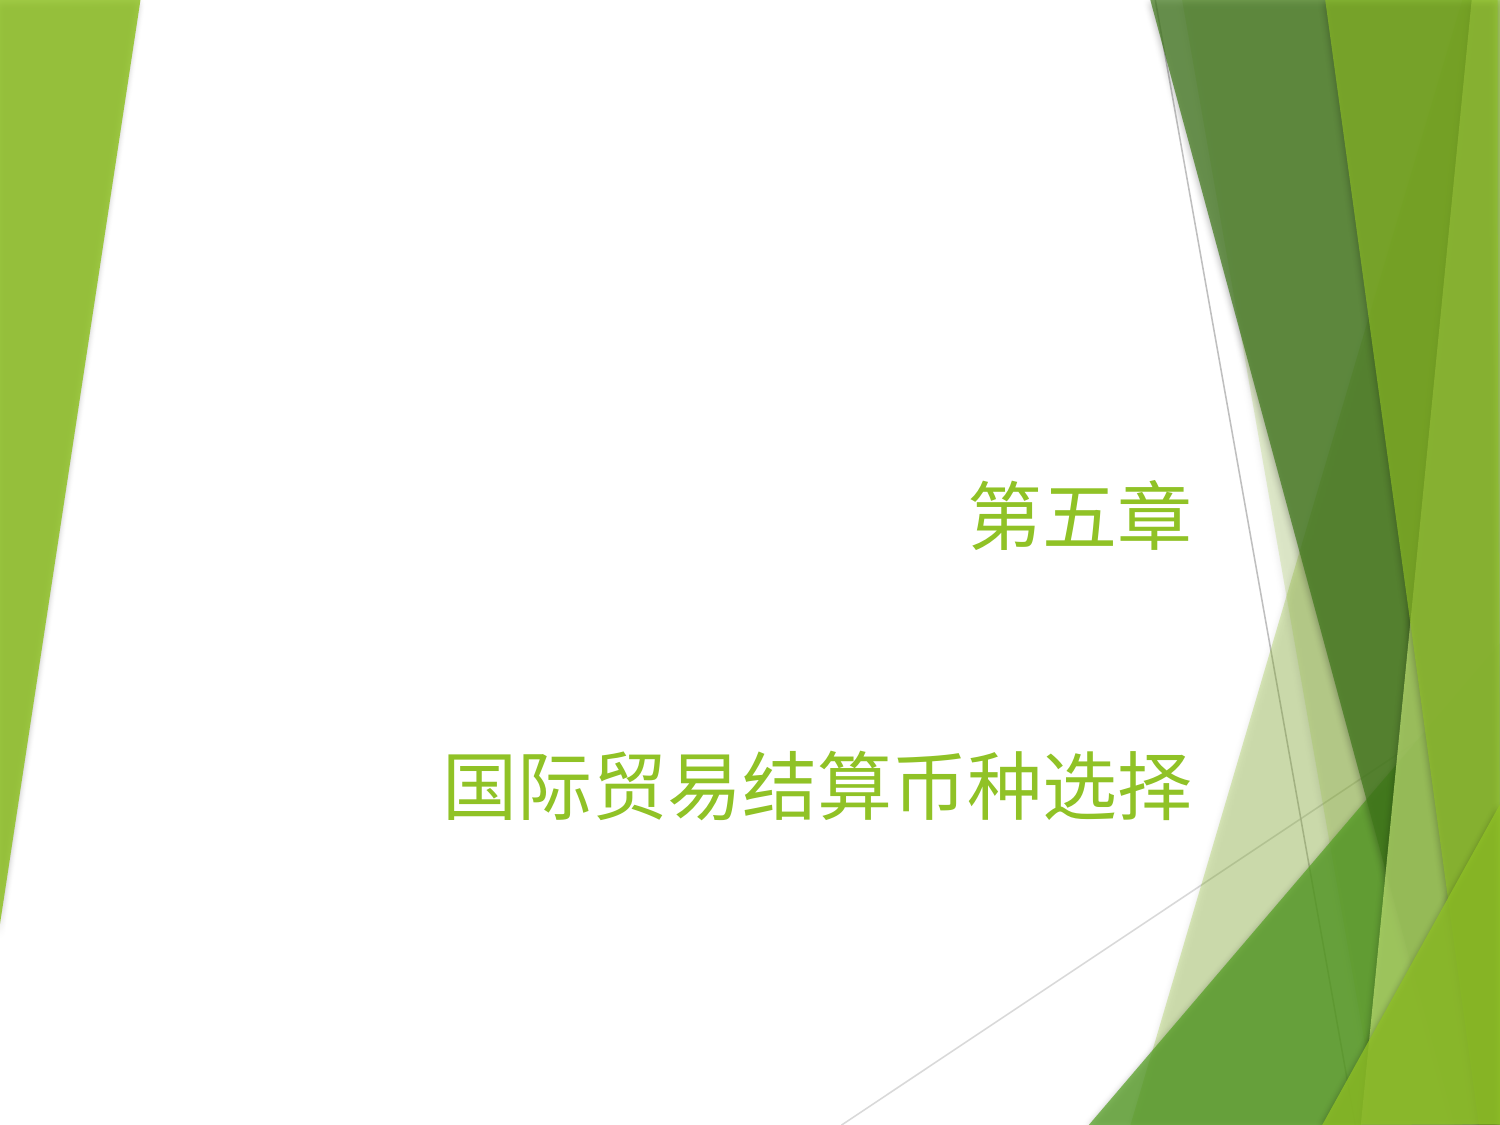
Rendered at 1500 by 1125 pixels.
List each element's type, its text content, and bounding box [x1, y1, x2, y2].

title 第五章 国际贸易结算币种选择 [302, 225, 1208, 838]
